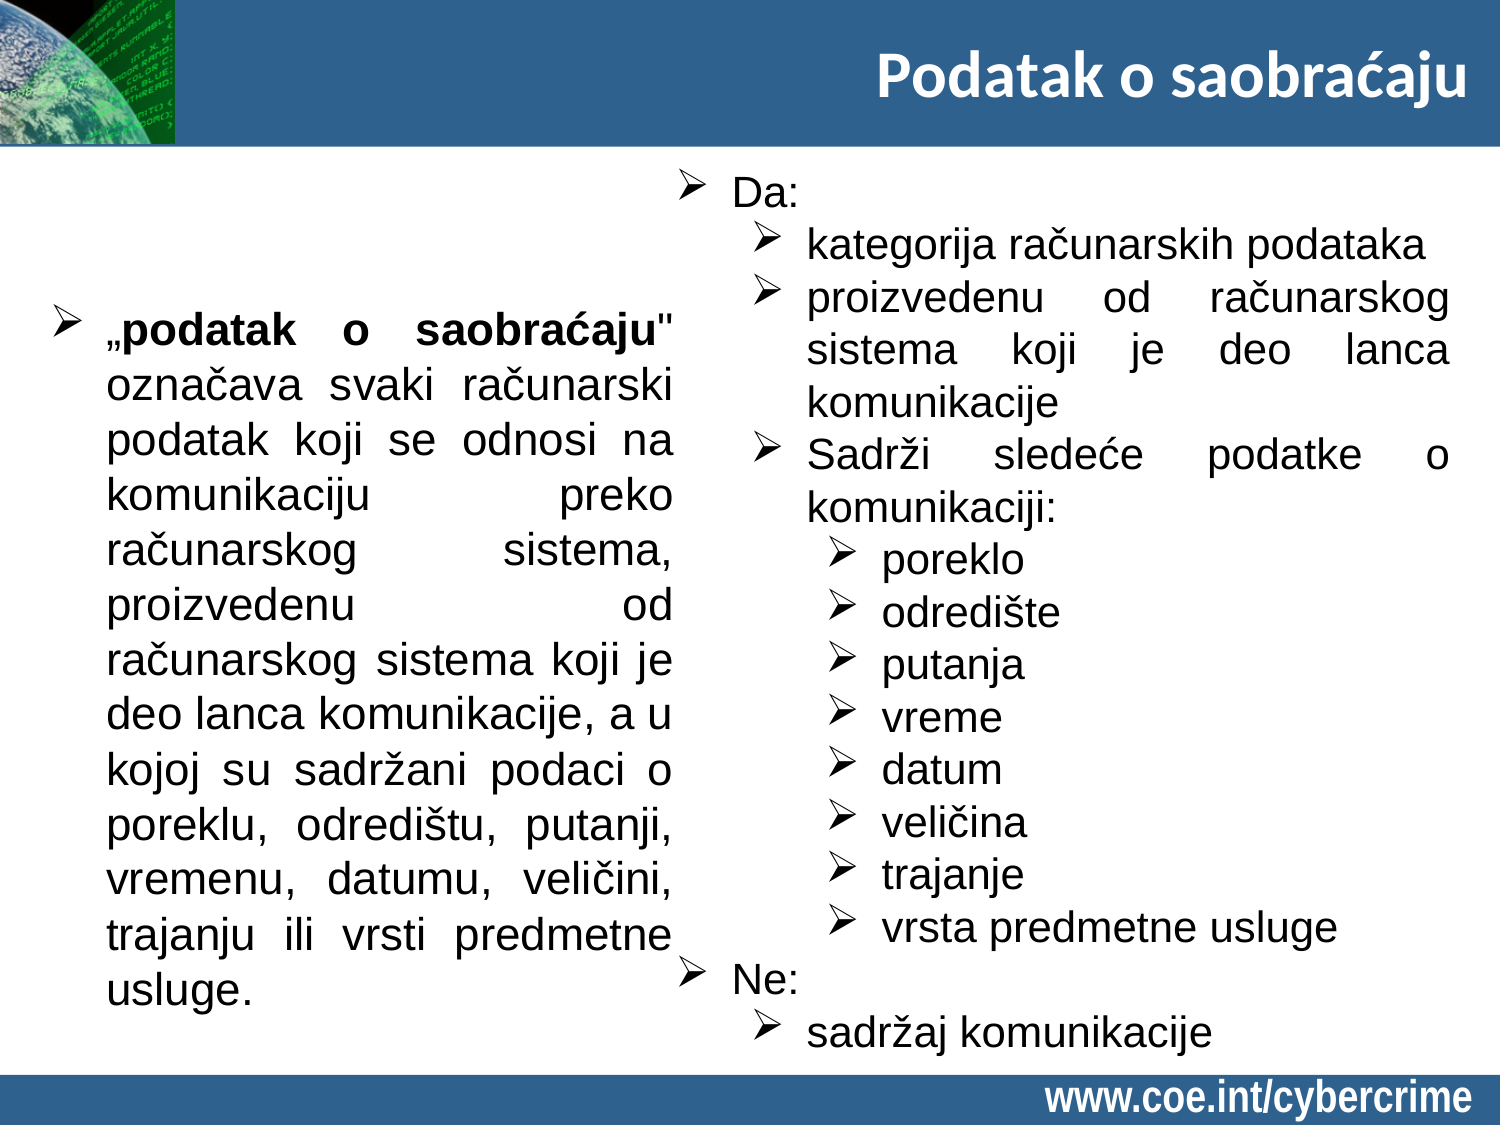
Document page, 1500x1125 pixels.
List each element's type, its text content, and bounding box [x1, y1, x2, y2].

text_box Da: kategorija računarskih podataka proizvedenu od računarskog sistema koji je deo lanca komunikacije Sadrži sledeće podatke o komunikaciji: poreklo odredište putanja vreme datum veličina trajanje vrsta predmetne usluge Ne: sadržaj komunikacije [660, 156, 1465, 1064]
text_box www.coe.int/cybercrime [1030, 1059, 1500, 1125]
picture [0, 0, 175, 144]
text_box Podatak o saobraćaju [177, 0, 1500, 149]
text_box [0, 1073, 1030, 1125]
text_box „podatak o saobraćaju" označava svaki računarski podatak koji se odnosi na komunikaciju preko računarskog sistema, proizvedenu od računarskog sistema koji je deo lanca komunikacije, a u kojoj su sadržani podaci o poreklu, odredištu, putanji, vremenu, datumu, veličini, trajanju ili vrsti predmetne usluge. [34, 292, 689, 1022]
